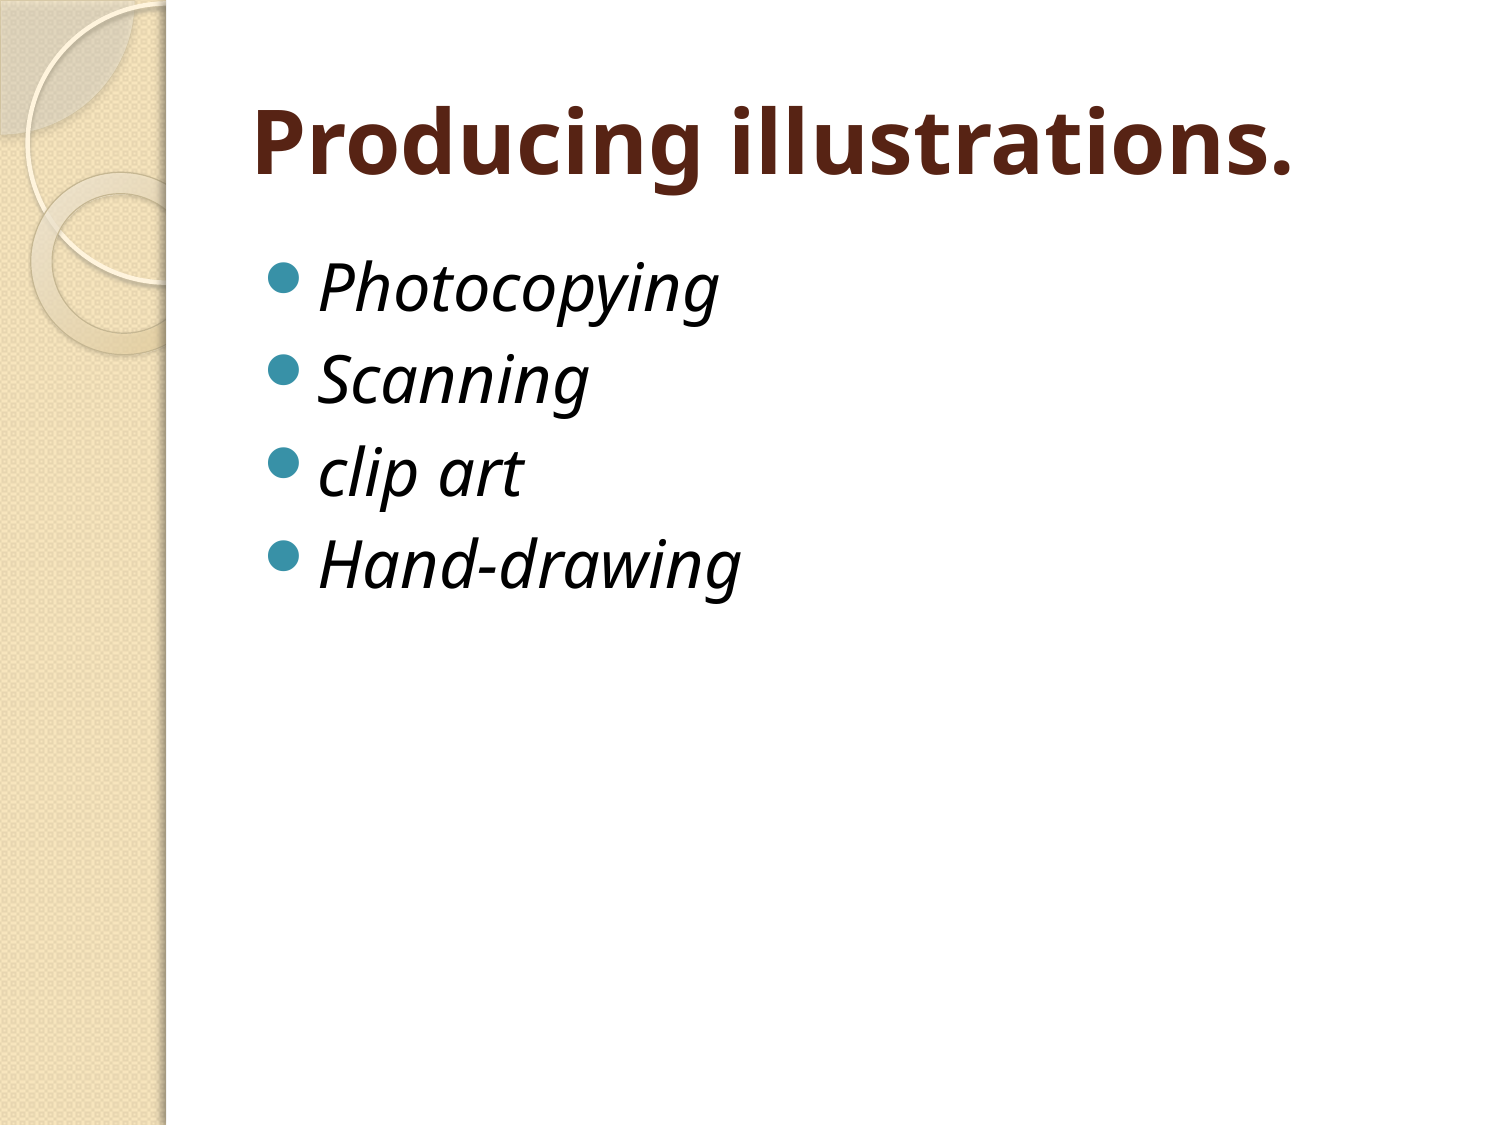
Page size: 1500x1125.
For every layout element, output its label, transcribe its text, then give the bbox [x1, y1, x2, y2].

title Producing illustrations. [235, 45, 1466, 233]
list Photocopying Scanning clip art Hand-drawing [235, 237, 1466, 1025]
